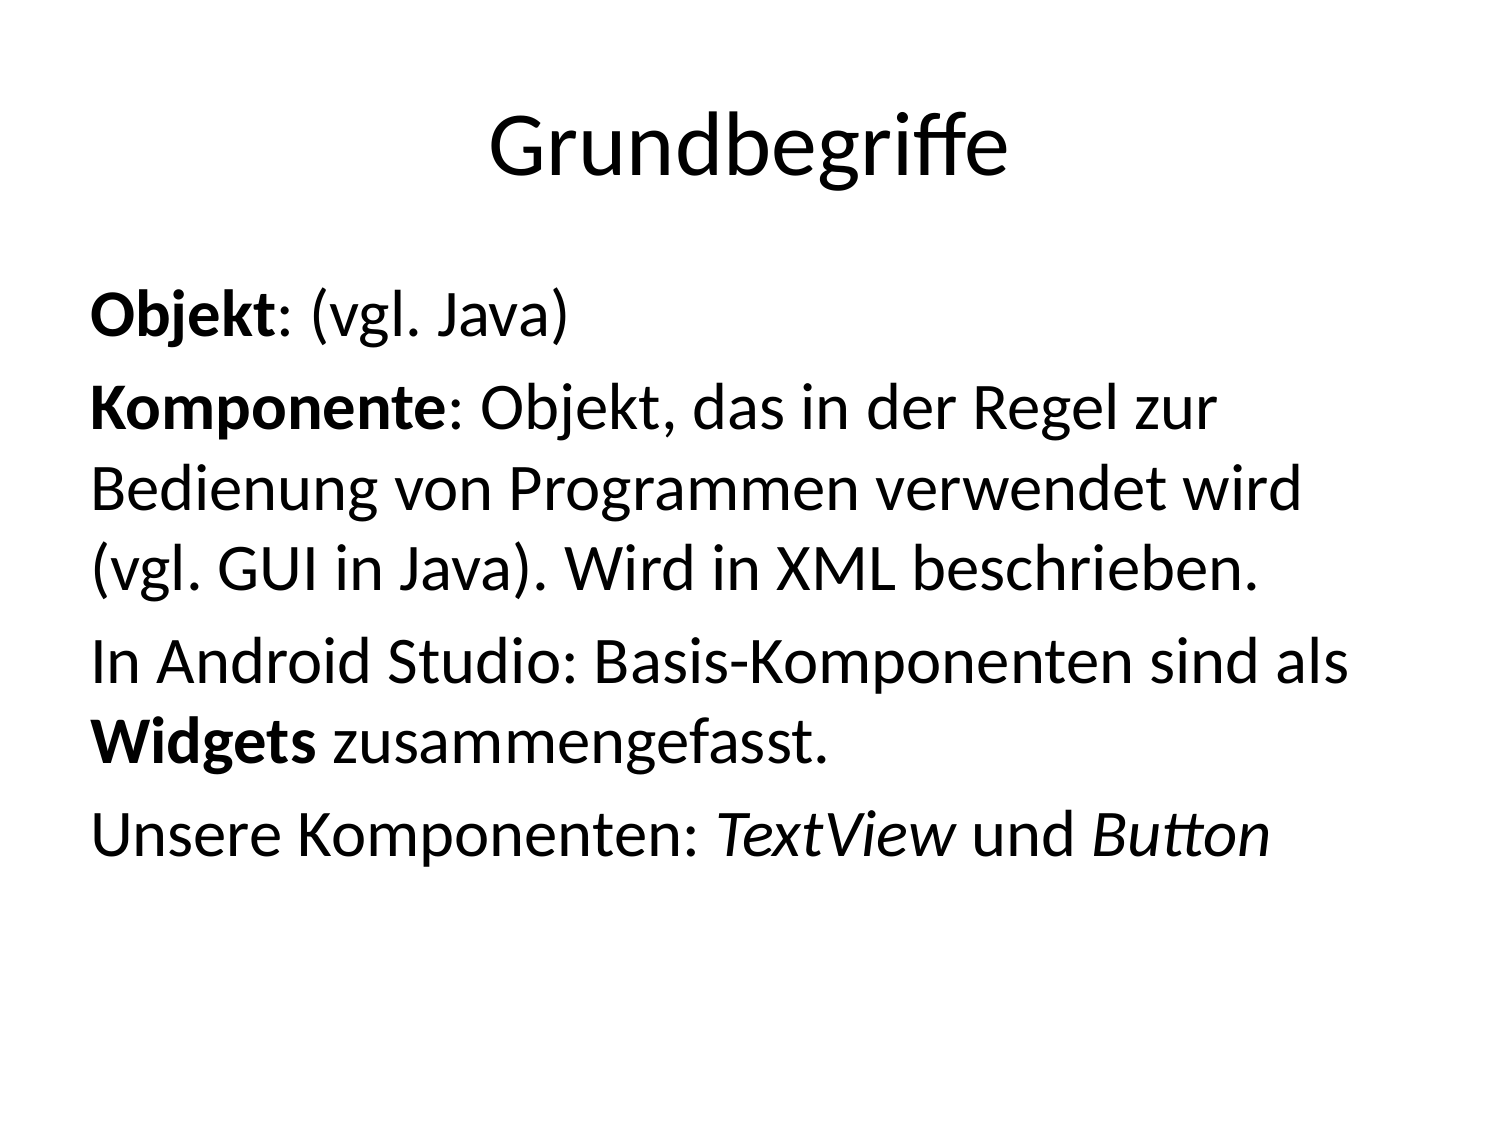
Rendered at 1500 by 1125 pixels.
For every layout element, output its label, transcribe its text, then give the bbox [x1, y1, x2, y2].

title Grundbegriffe [75, 45, 1425, 233]
list Objekt: (vgl. Java) Komponente: Objekt, das in der Regel zur Bedienung von Programmen verwendet wird (vgl. GUI in Java). Wird in XML beschrieben. In Android Studio: Basis-Komponenten sind als Widgets zusammengefasst. Unsere Komponenten: TextView und Button [75, 262, 1425, 1005]
